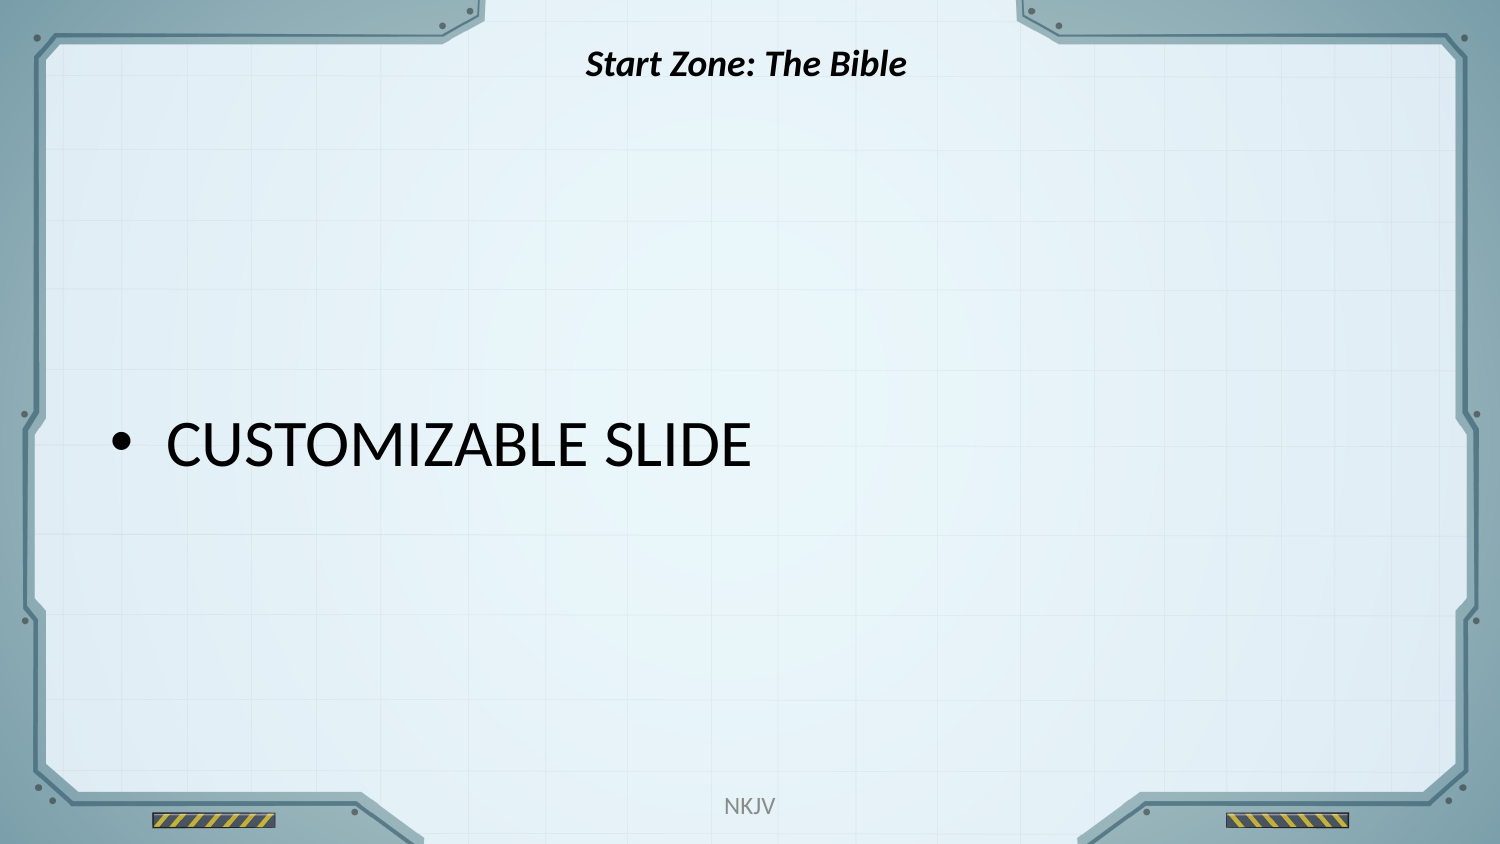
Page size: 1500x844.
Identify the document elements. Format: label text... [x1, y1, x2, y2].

list CUSTOMIZABLE SLIDE [94, 121, 1400, 759]
text_box Start Zone: The Bible [502, 31, 992, 91]
picture [0, 0, 1500, 844]
footer NKJV [512, 782, 988, 828]
